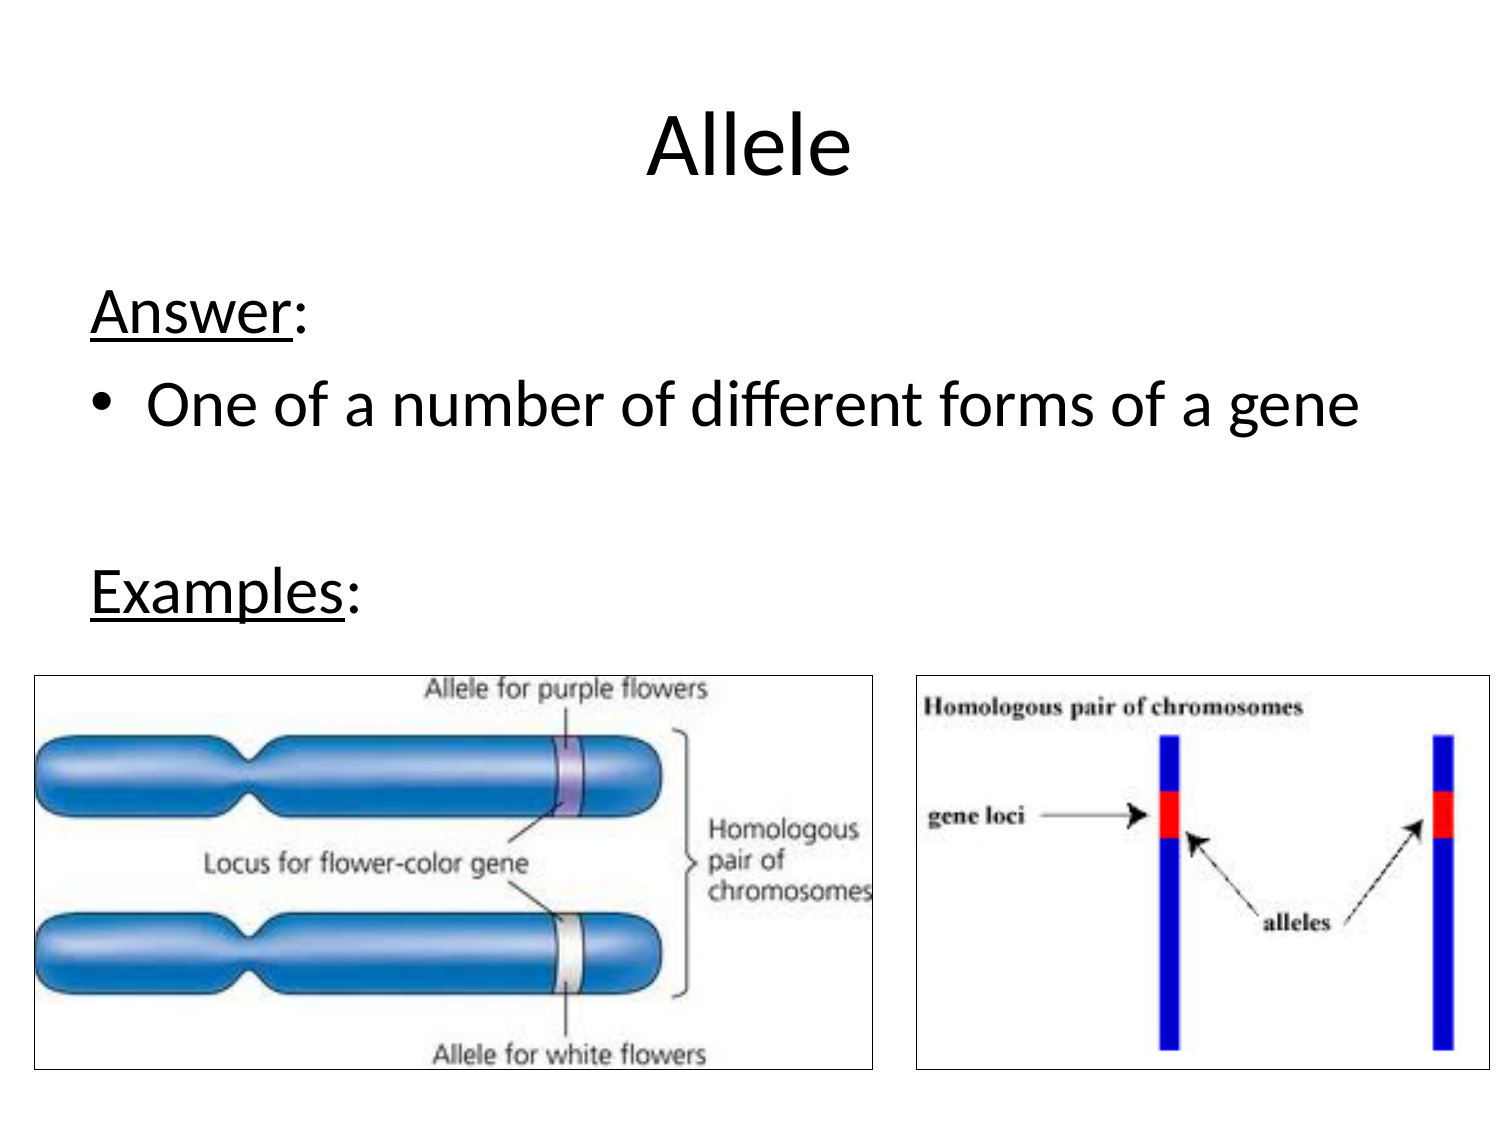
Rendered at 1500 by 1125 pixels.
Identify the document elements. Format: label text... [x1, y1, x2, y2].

picture [916, 674, 1491, 1070]
list Answer: One of a number of different forms of a gene Examples: [75, 259, 1425, 675]
picture [34, 674, 874, 1070]
title Allele [75, 45, 1425, 233]
